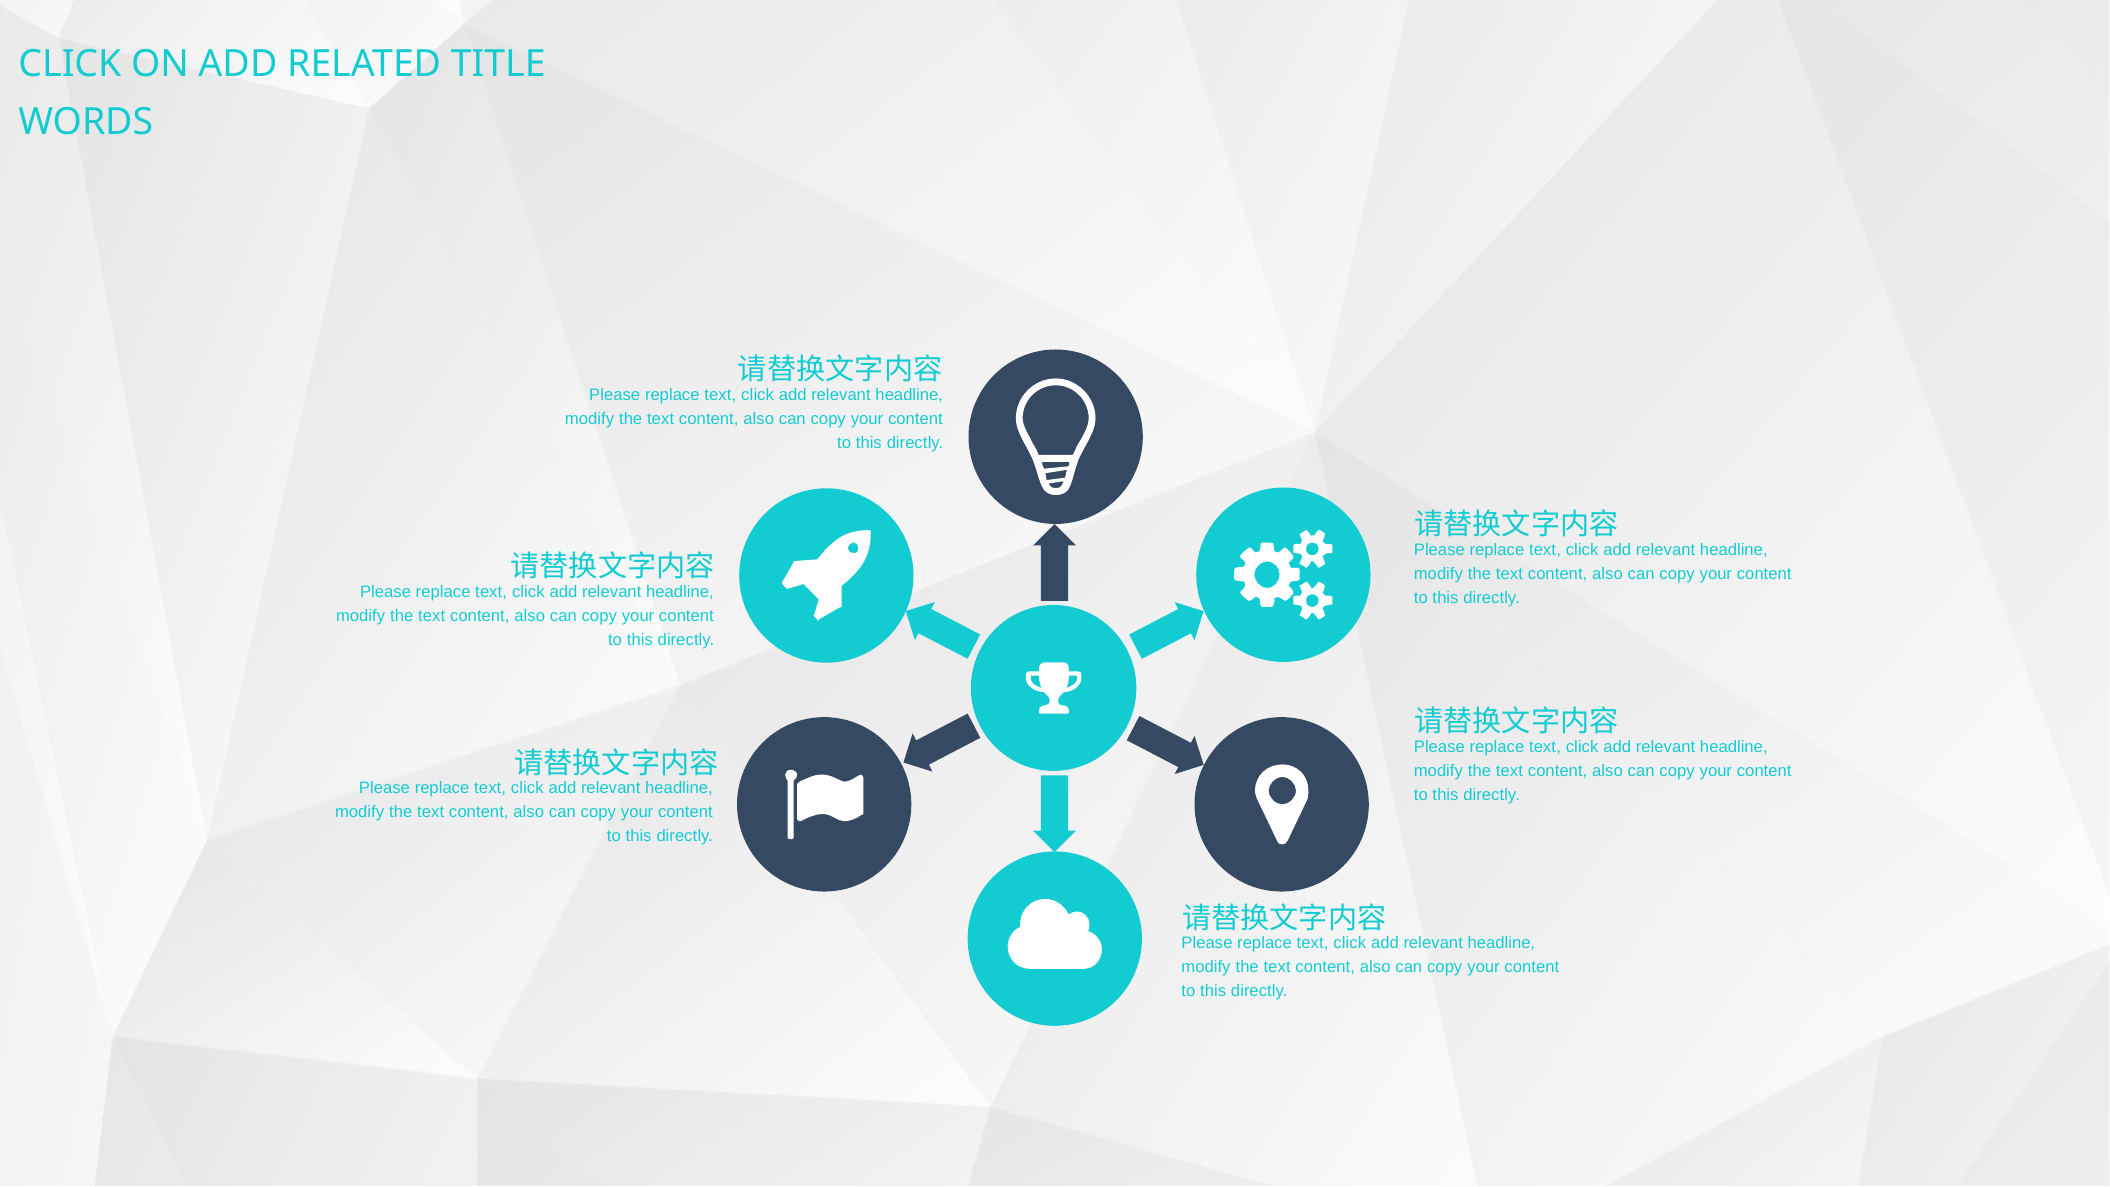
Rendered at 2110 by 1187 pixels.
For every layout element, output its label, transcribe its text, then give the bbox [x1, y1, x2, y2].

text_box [323, 540, 716, 650]
text_box [1137, 602, 1196, 659]
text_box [736, 717, 912, 892]
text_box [967, 851, 1142, 1026]
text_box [968, 349, 1143, 524]
text_box [1033, 524, 1077, 601]
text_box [552, 343, 944, 453]
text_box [1196, 487, 1371, 662]
text_box [1137, 715, 1194, 775]
text_box CLICK ON ADD RELATED TITLE WORDS [3, 18, 595, 150]
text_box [1181, 891, 1574, 1001]
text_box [1413, 695, 1807, 805]
text_box [1033, 775, 1077, 851]
text_box [914, 602, 970, 659]
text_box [1194, 717, 1369, 891]
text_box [739, 488, 914, 663]
picture [0, 0, 2110, 1186]
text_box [1413, 498, 1807, 608]
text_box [970, 604, 1137, 771]
text_box [912, 713, 970, 772]
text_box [322, 737, 720, 846]
